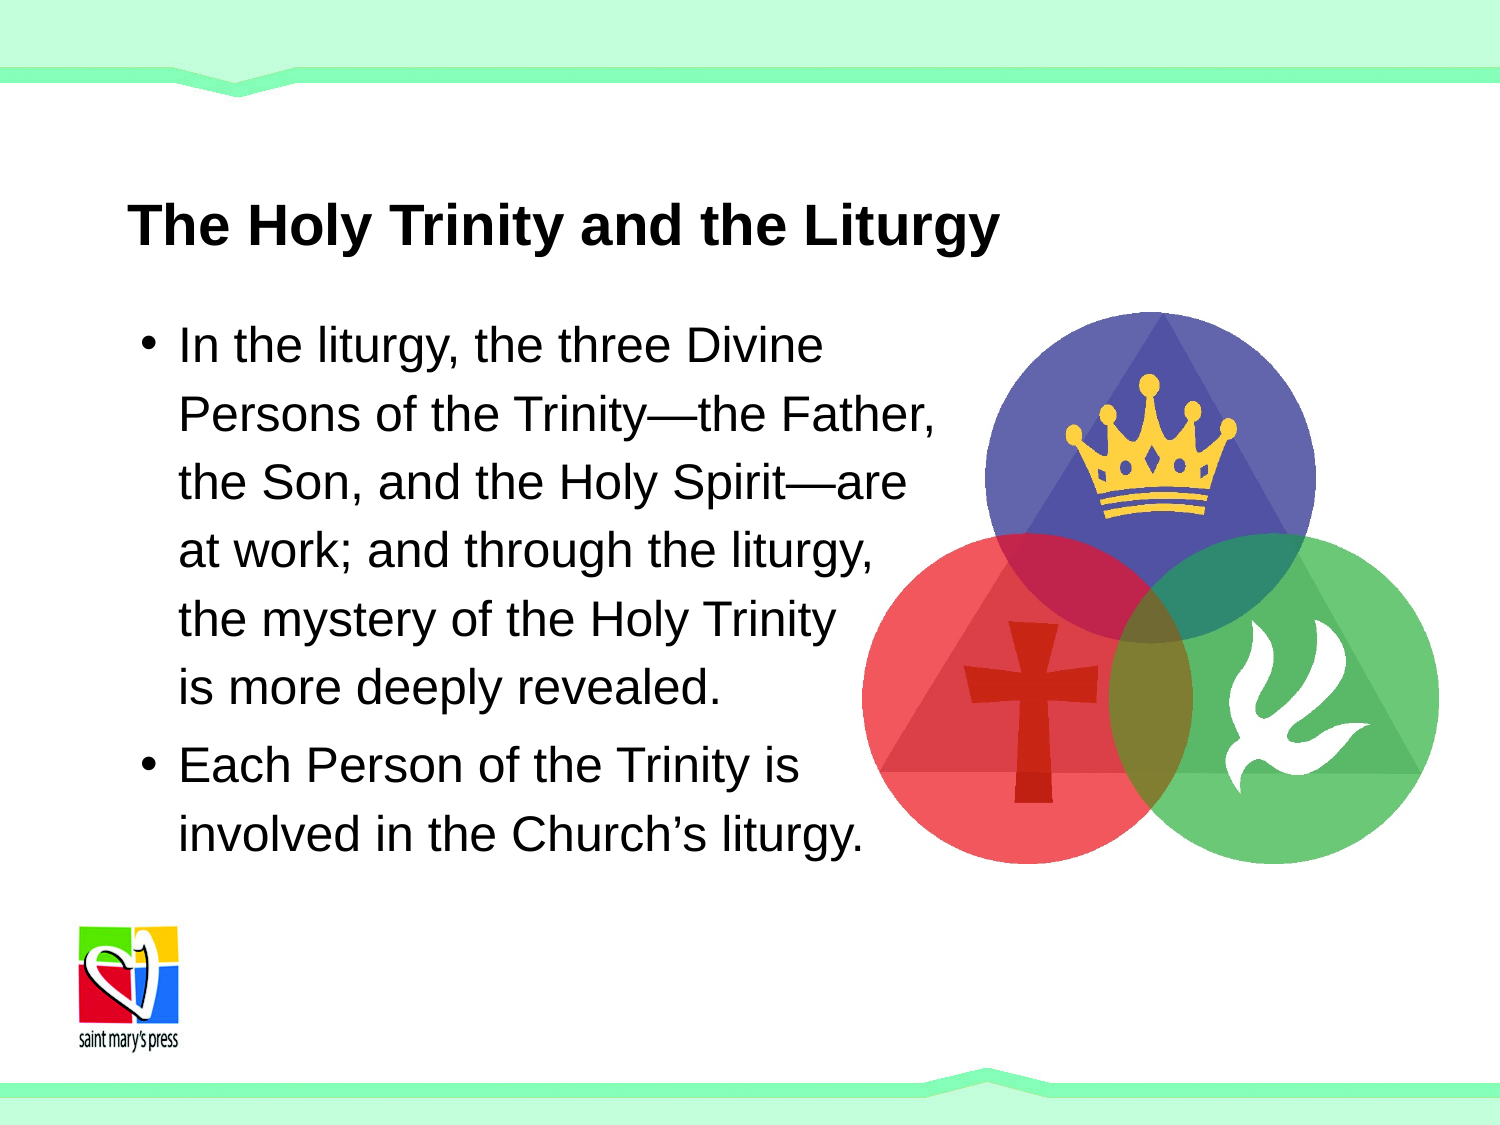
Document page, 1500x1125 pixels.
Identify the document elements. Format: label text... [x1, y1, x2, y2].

list In the liturgy, the three Divine Persons of the Trinity—the Father, the Son, and the Holy Spirit—are at work; and through the liturgy, the mystery of the Holy Trinity is more deeply revealed. Each Person of the Trinity is involved in the Church’s liturgy. [125, 296, 957, 1015]
picture [0, 0, 1500, 1125]
title The Holy Trinity and the Liturgy [112, 178, 1463, 266]
